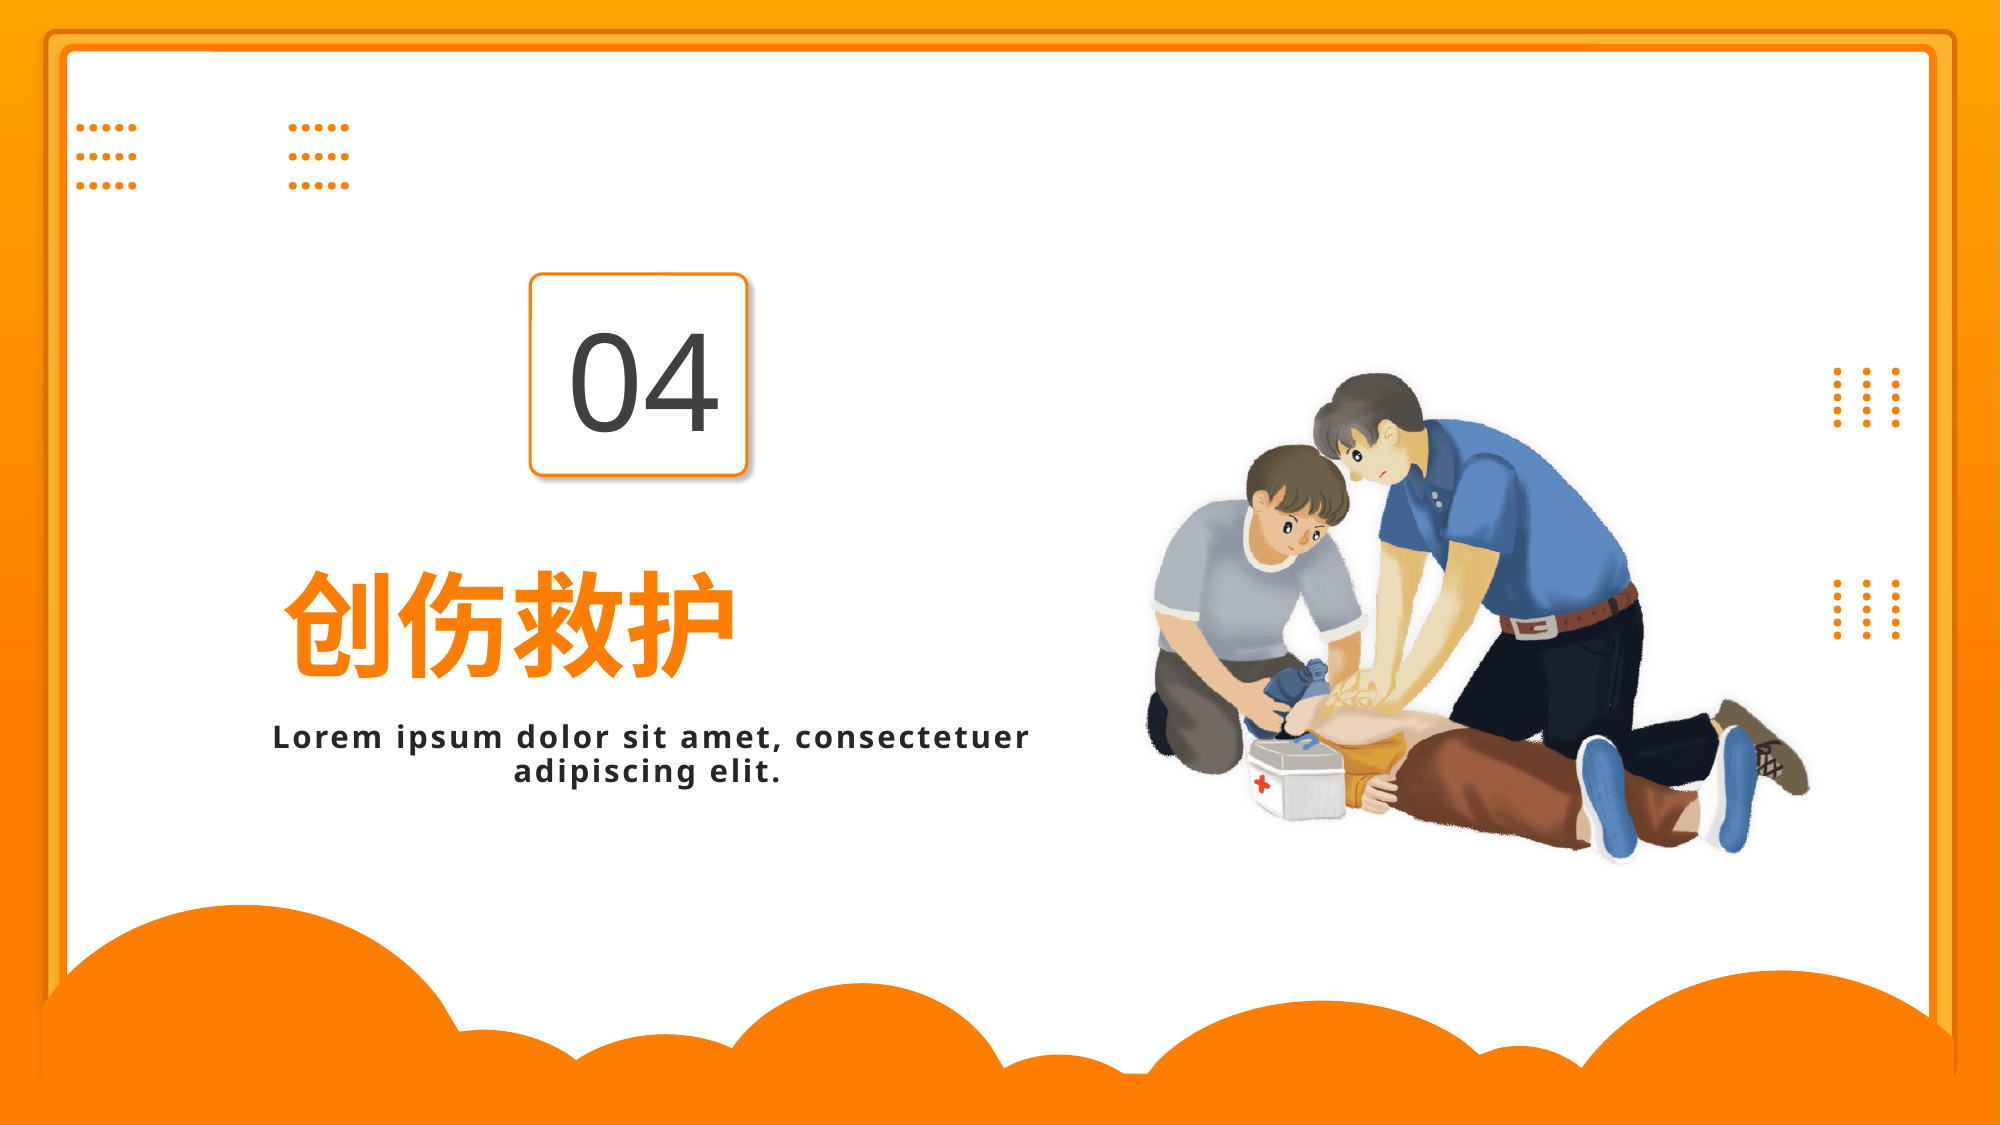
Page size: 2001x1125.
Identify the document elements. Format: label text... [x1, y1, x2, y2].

picture [1126, 340, 1823, 888]
text_box Lorem ipsum dolor sit amet, consectetuer adipiscing elit. [224, 714, 1082, 796]
text_box 创伤救护 [267, 505, 1021, 700]
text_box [59, 78, 484, 208]
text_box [515, 273, 772, 476]
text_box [1669, 497, 2000, 627]
